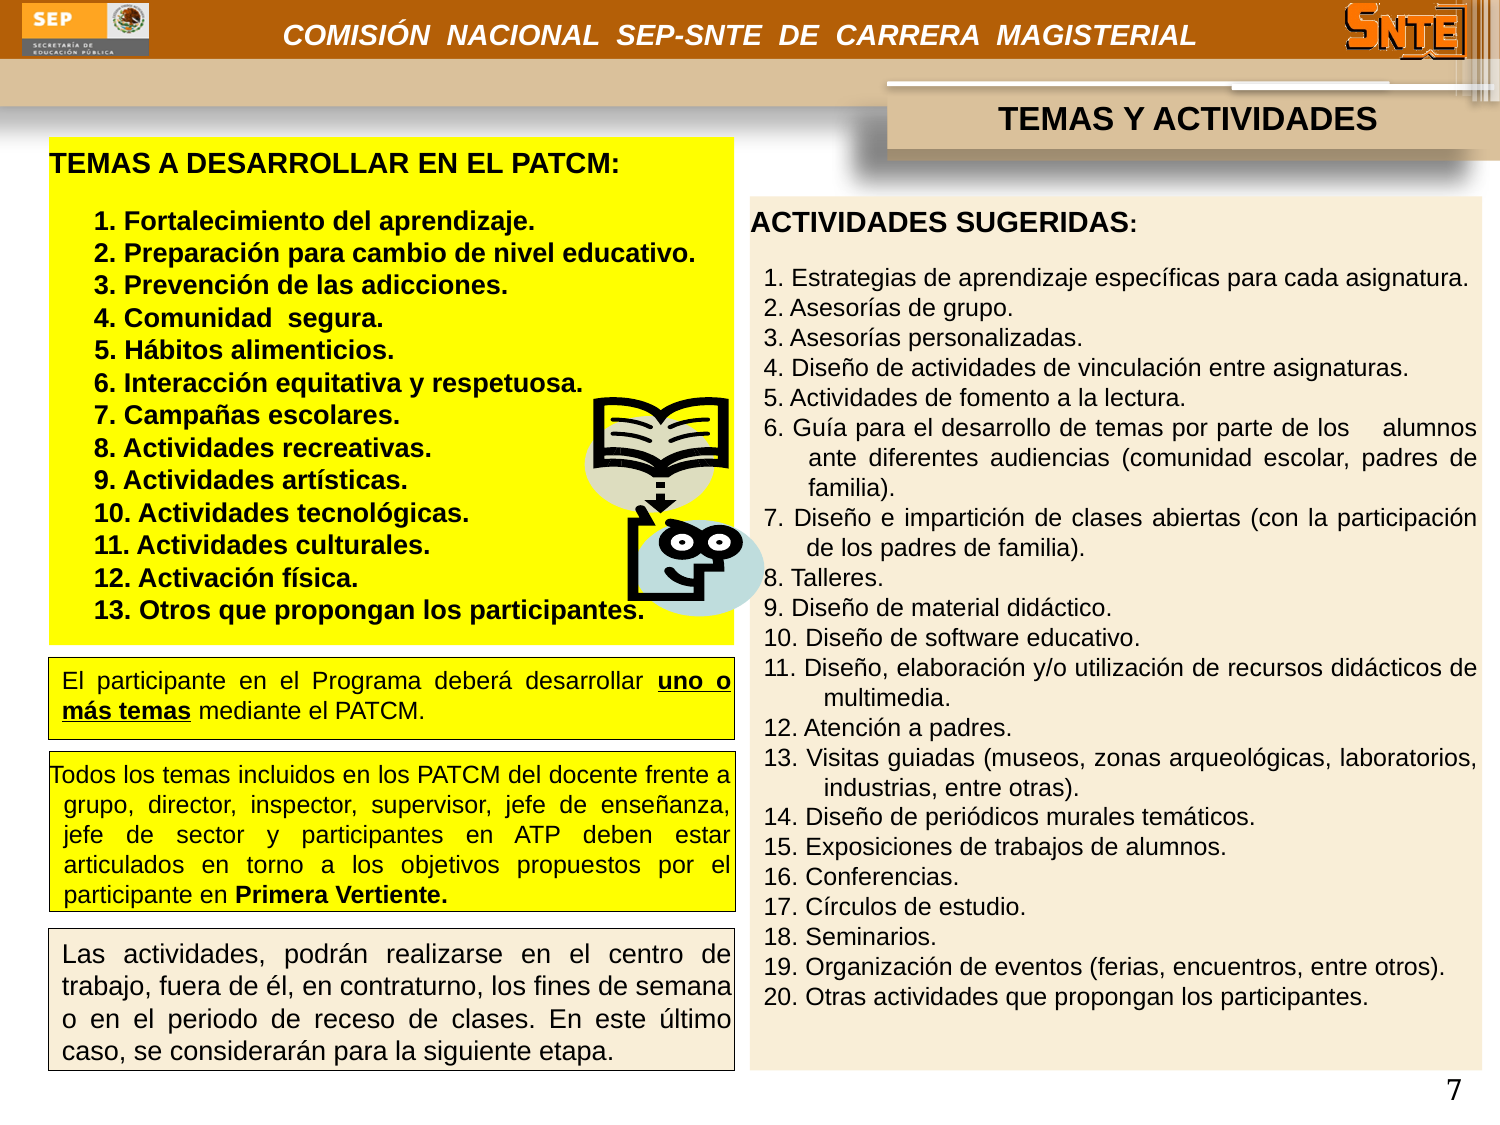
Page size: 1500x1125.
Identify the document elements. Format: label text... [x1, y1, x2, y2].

picture [584, 396, 765, 617]
text_box ACTIVIDADES SUGERIDAS: 1. Estrategias de aprendizaje específicas para cada asignatura. 2. Asesorías de grupo. 3. Asesorías personalizadas. 4. Diseño de actividades de vinculación entre asignaturas. 5. Actividades de fomento a la lectura. 6. Guía para el desarrollo de temas por parte de los alumnos ante diferentes audiencias (comunidad escolar, padres de familia). 7. Diseño e impartición de clases abiertas (con la participación de los padres de familia). 8. Talleres. 9. Diseño de material didáctico. 10. Diseño de software educativo. 11. Diseño, elaboración y/o utilización de recursos didácticos de multimedia. 12. Atención a padres. 13. Visitas guiadas (museos, zonas arqueológicas, laboratorios, industrias, entre otras). 14. Diseño de periódicos murales temáticos. 15. Exposiciones de trabajos de alumnos. 16. Conferencias. 17. Círculos de estudio. 18. Seminarios. 19. Organización de eventos (ferias, encuentros, entre otros). 20. Otras actividades que propongan los participantes. [749, 196, 1483, 1071]
picture [1345, 3, 1467, 60]
text_box TEMAS A DESARROLLAR EN EL PATCM: 1. Fortalecimiento del aprendizaje. 2. Preparación para cambio de nivel educativo. 3. Prevención de las adicciones. 4. Comunidad segura. 5. Hábitos alimenticios. 6. Interacción equitativa y respetuosa. 7. Campañas escolares. 8. Actividades recreativas. 9. Actividades artísticas. 10. Actividades tecnológicas. 11. Actividades culturales. 12. Activación física. 13. Otros que propongan los participantes. [49, 137, 735, 646]
text_box Todos los temas incluidos en los PATCM del docente frente a grupo, director, inspector, supervisor, jefe de enseñanza, jefe de sector y participantes en ATP deben estar articulados en torno a los objetivos propuestos por el participante en Primera Vertiente. [49, 751, 736, 911]
text_box TEMAS Y ACTIVIDADES [903, 89, 1483, 145]
picture [22, 3, 149, 56]
slide_number 7 [1352, 1071, 1478, 1119]
text_box El participante en el Programa deberá desarrollar uno o más temas mediante el PATCM. [48, 656, 735, 740]
text_box Las actividades, podrán realizarse en el centro de trabajo, fuera de él, en contraturno, los fines de semana o en el periodo de receso de clases. En este último caso, se considerarán para la siguiente etapa. [48, 928, 735, 1071]
